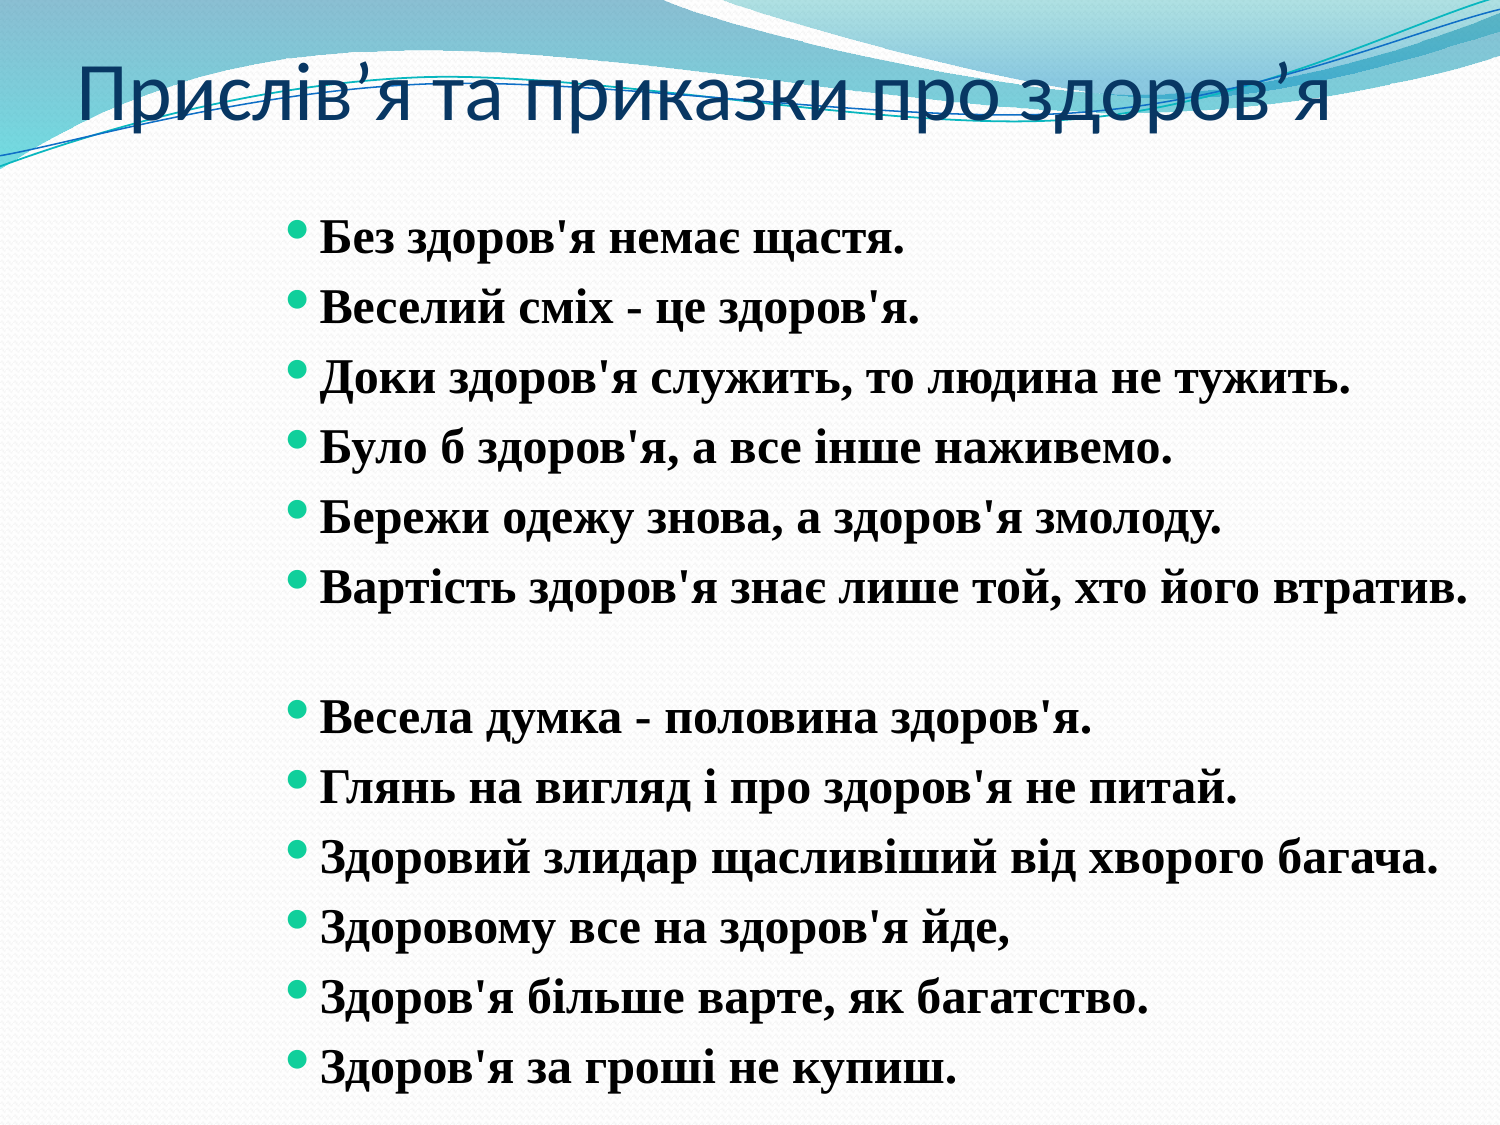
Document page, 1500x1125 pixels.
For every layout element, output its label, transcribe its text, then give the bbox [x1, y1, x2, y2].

text_box Без здоров'я немає щастя. Веселий сміх - це здоров'я. Доки здоров'я служить, то людина не тужить. Було б здоров'я, а все інше наживемо. Бережи одежу знова, а здоров'я змолоду. Вартість здоров'я знає лише той, хто його втратив. Весела думка - половина здоров'я. Глянь на вигляд і про здоров'я не питай. Здоровий злидар щасливіший від хворого багача. Здоровому все на здоров'я йде, Здоров'я більше варте, як багатство. Здоров'я за гроші не купиш. [64, 196, 1500, 939]
text_box Прислів’я та приказки про здоров’я [76, 0, 1427, 138]
